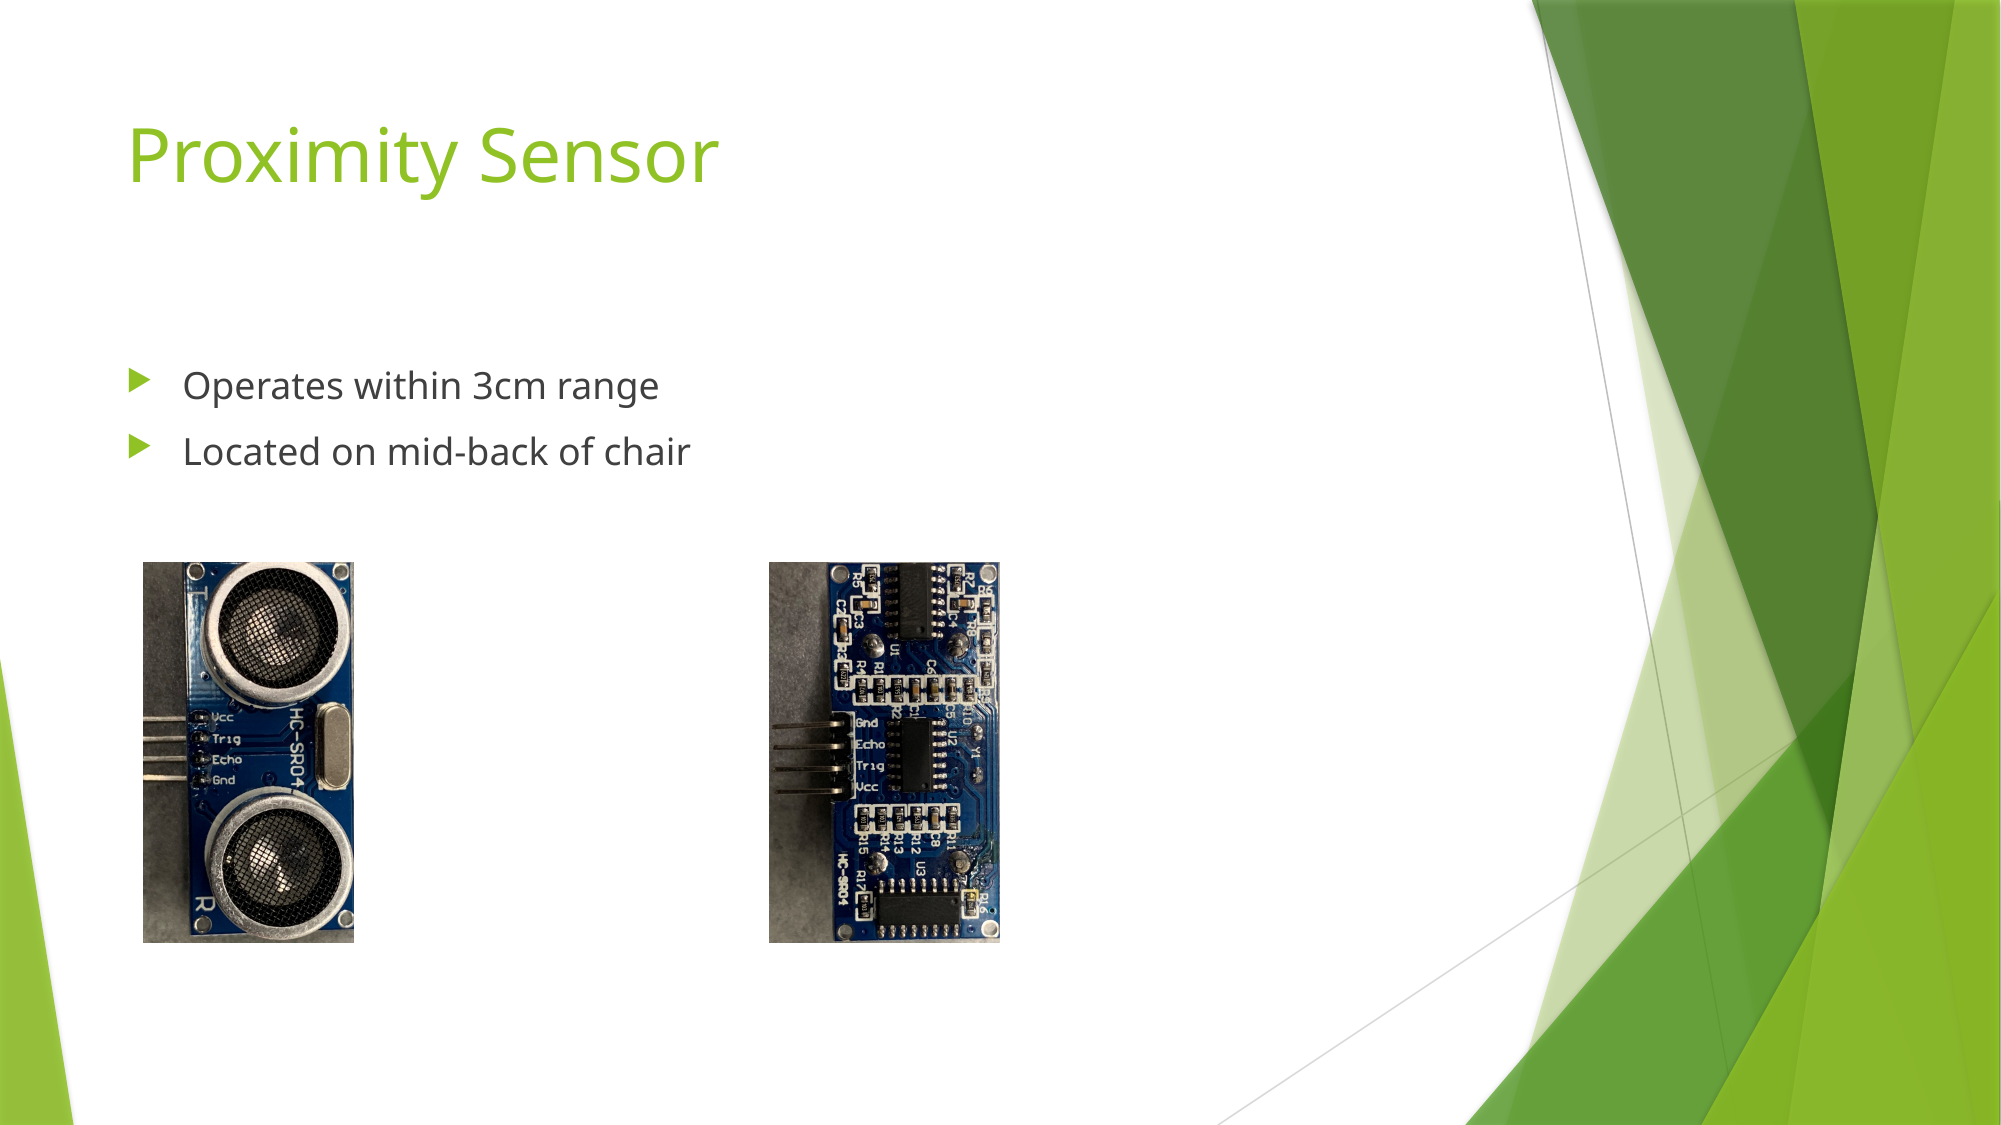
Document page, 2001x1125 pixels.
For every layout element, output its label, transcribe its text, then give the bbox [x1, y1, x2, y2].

picture [769, 561, 1001, 944]
title Proximity Sensor [111, 99, 1522, 317]
list Operates within 3cm range Located on mid-back of chair [111, 354, 1522, 992]
picture [143, 561, 354, 944]
